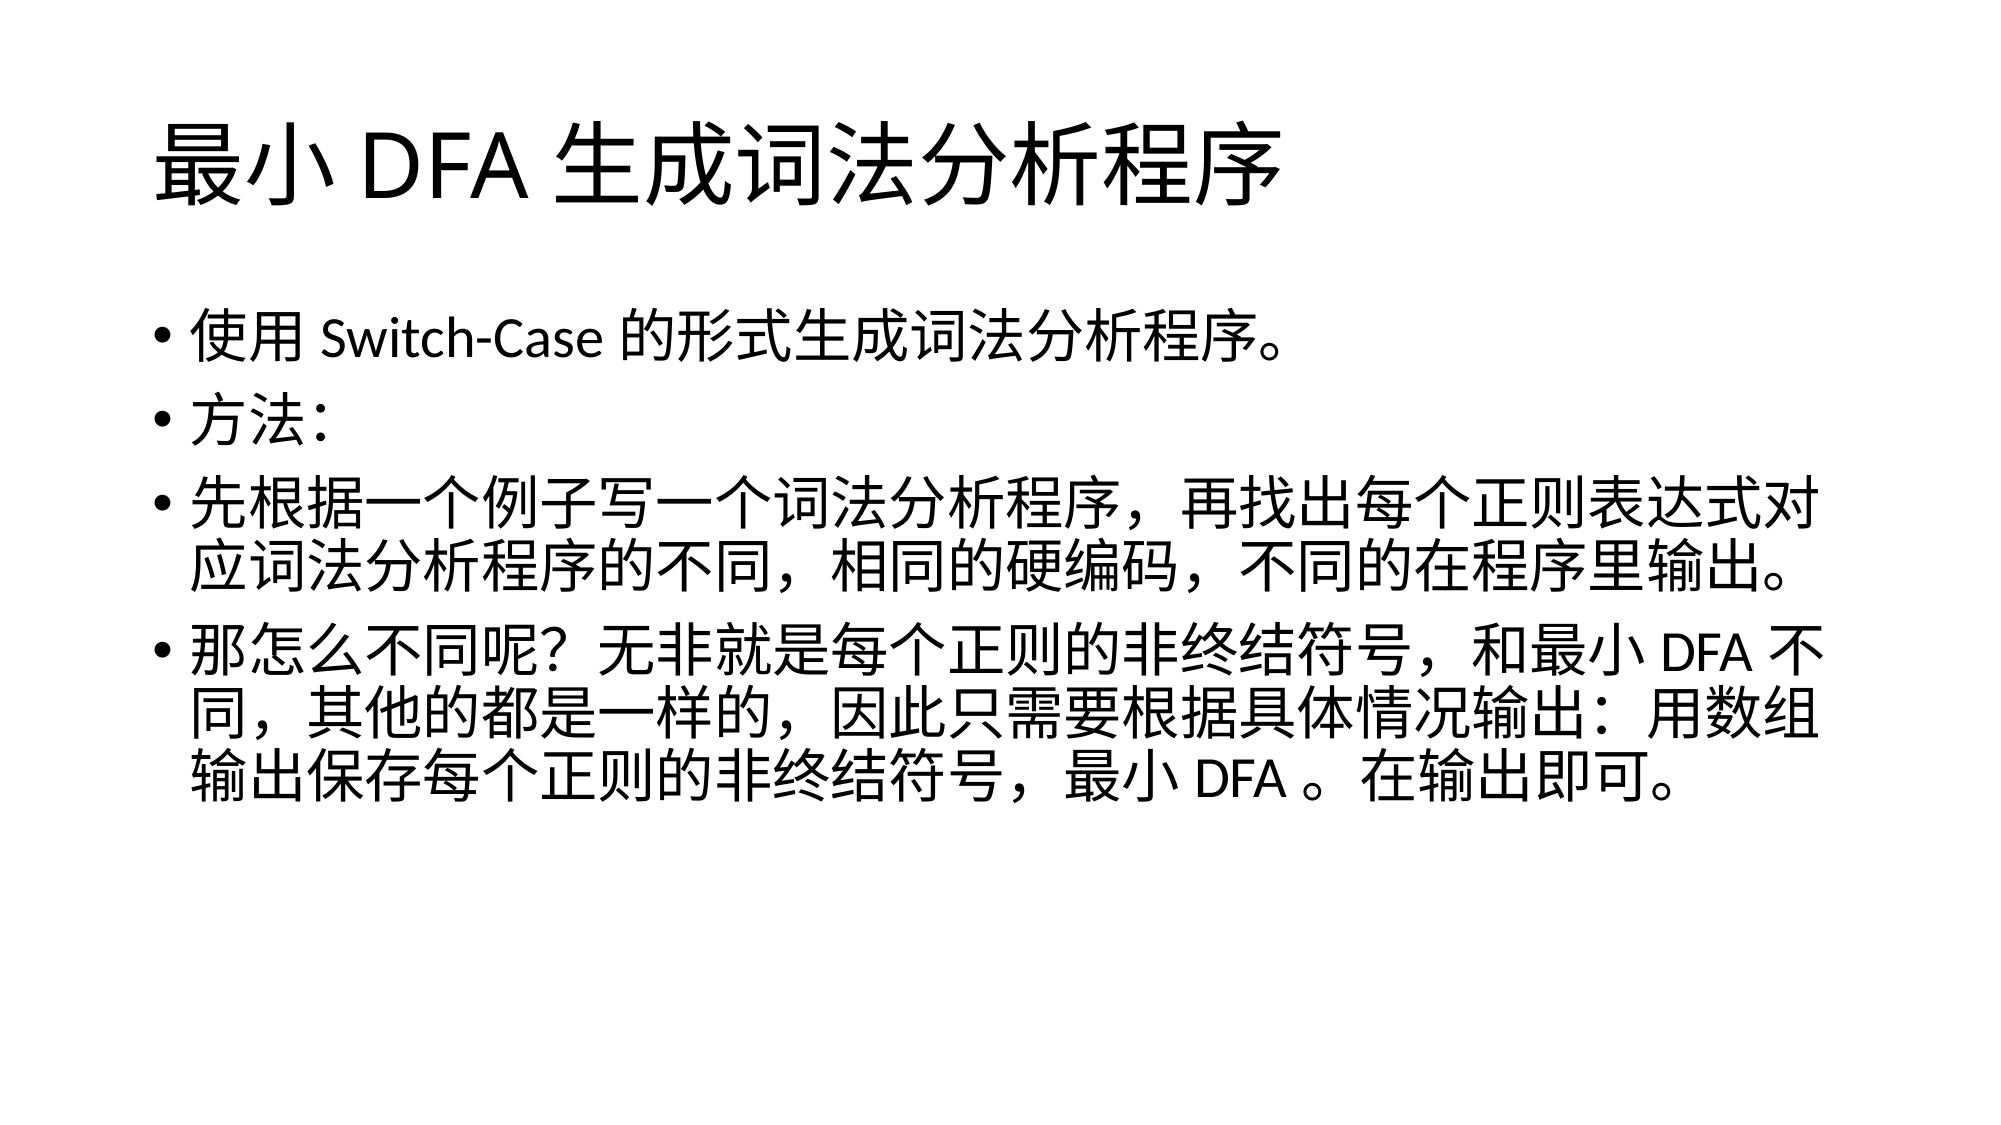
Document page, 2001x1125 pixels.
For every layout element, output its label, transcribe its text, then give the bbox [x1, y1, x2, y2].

list 使用Switch-Case的形式生成词法分析程序。 方法： 先根据一个例子写一个词法分析程序，再找出每个正则表达式对应词法分析程序的不同，相同的硬编码，不同的在程序里输出。 那怎么不同呢？无非就是每个正则的非终结符号，和最小DFA不同，其他的都是一样的，因此只需要根据具体情况输出：用数组输出保存每个正则的非终结符号，最小DFA。在输出即可。 [137, 299, 1863, 1014]
title 最小DFA生成词法分析程序 [137, 59, 1863, 278]
